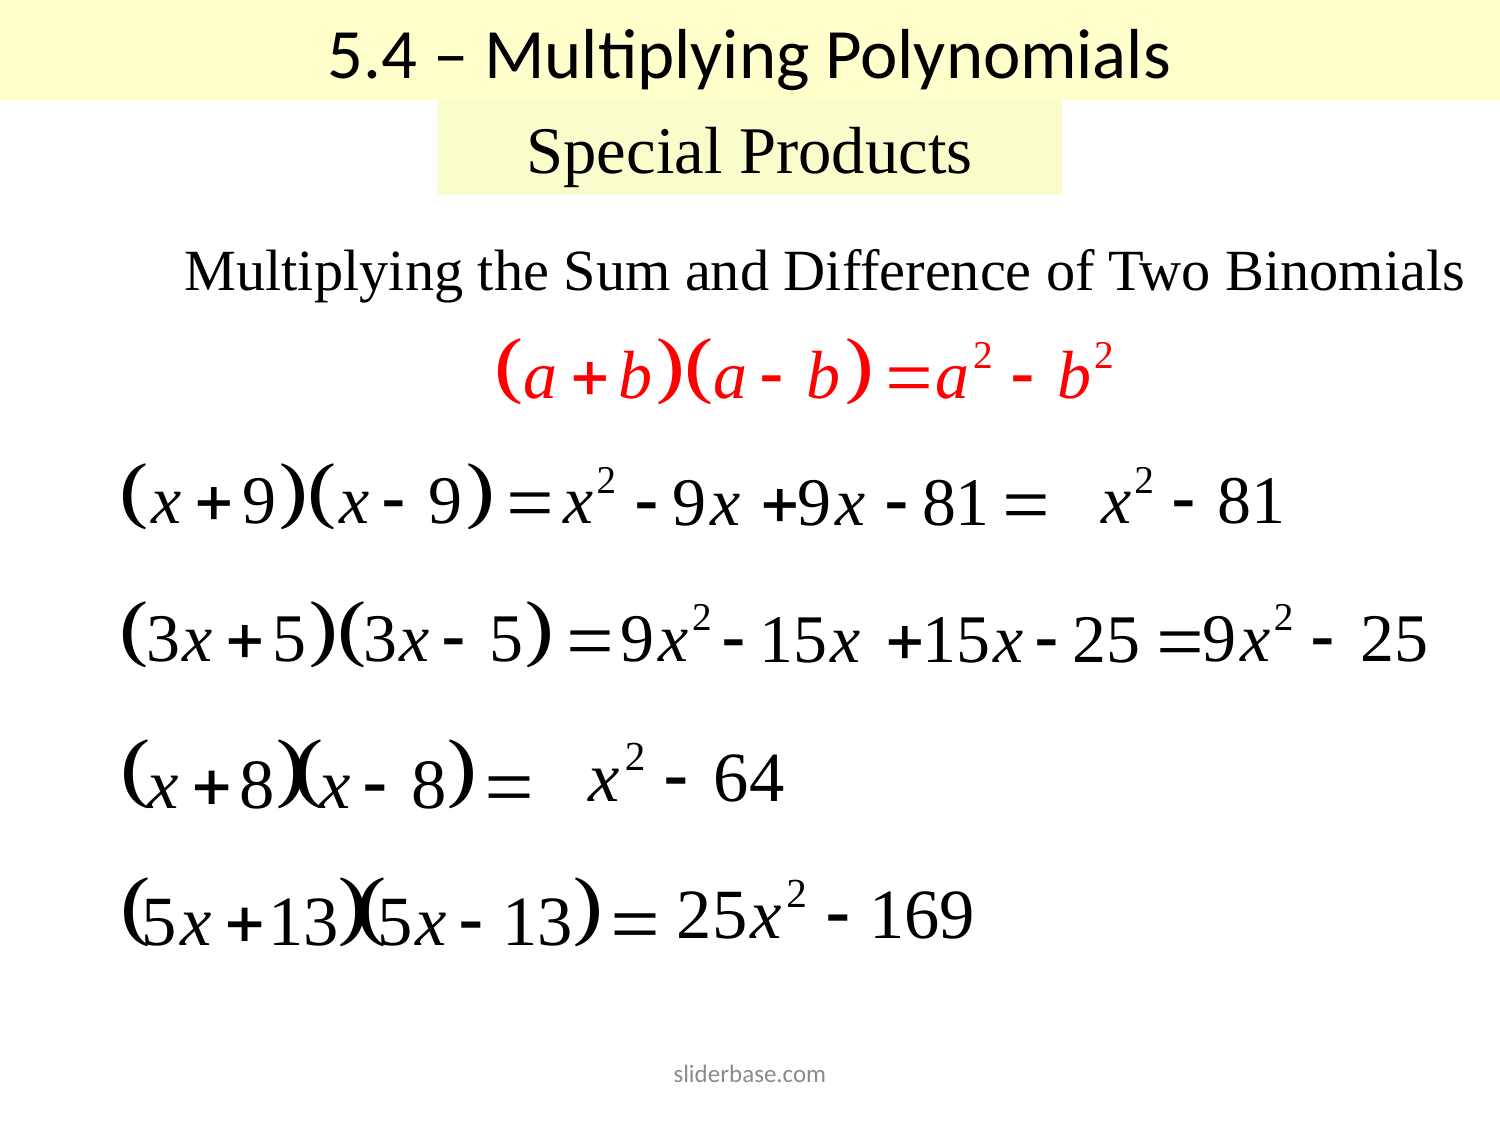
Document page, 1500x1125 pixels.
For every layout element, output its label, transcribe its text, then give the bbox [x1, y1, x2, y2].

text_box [112, 874, 660, 976]
text_box Special Products [437, 99, 1063, 195]
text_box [612, 587, 726, 679]
text_box Multiplying the Sum and Difference of Two Binomials [149, 224, 1500, 310]
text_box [874, 599, 1023, 680]
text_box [1087, 449, 1292, 542]
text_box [749, 462, 872, 543]
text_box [549, 449, 630, 542]
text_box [665, 862, 985, 957]
title 5.4 – Multiplying Polynomials [0, 0, 1500, 100]
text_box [112, 737, 531, 838]
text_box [574, 724, 799, 820]
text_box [112, 449, 554, 564]
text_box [712, 599, 872, 680]
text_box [1024, 599, 1201, 680]
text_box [624, 462, 747, 543]
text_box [1194, 587, 1438, 679]
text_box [874, 462, 1051, 543]
footer sliderbase.com [512, 1042, 988, 1103]
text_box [487, 324, 1127, 439]
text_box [112, 587, 611, 701]
